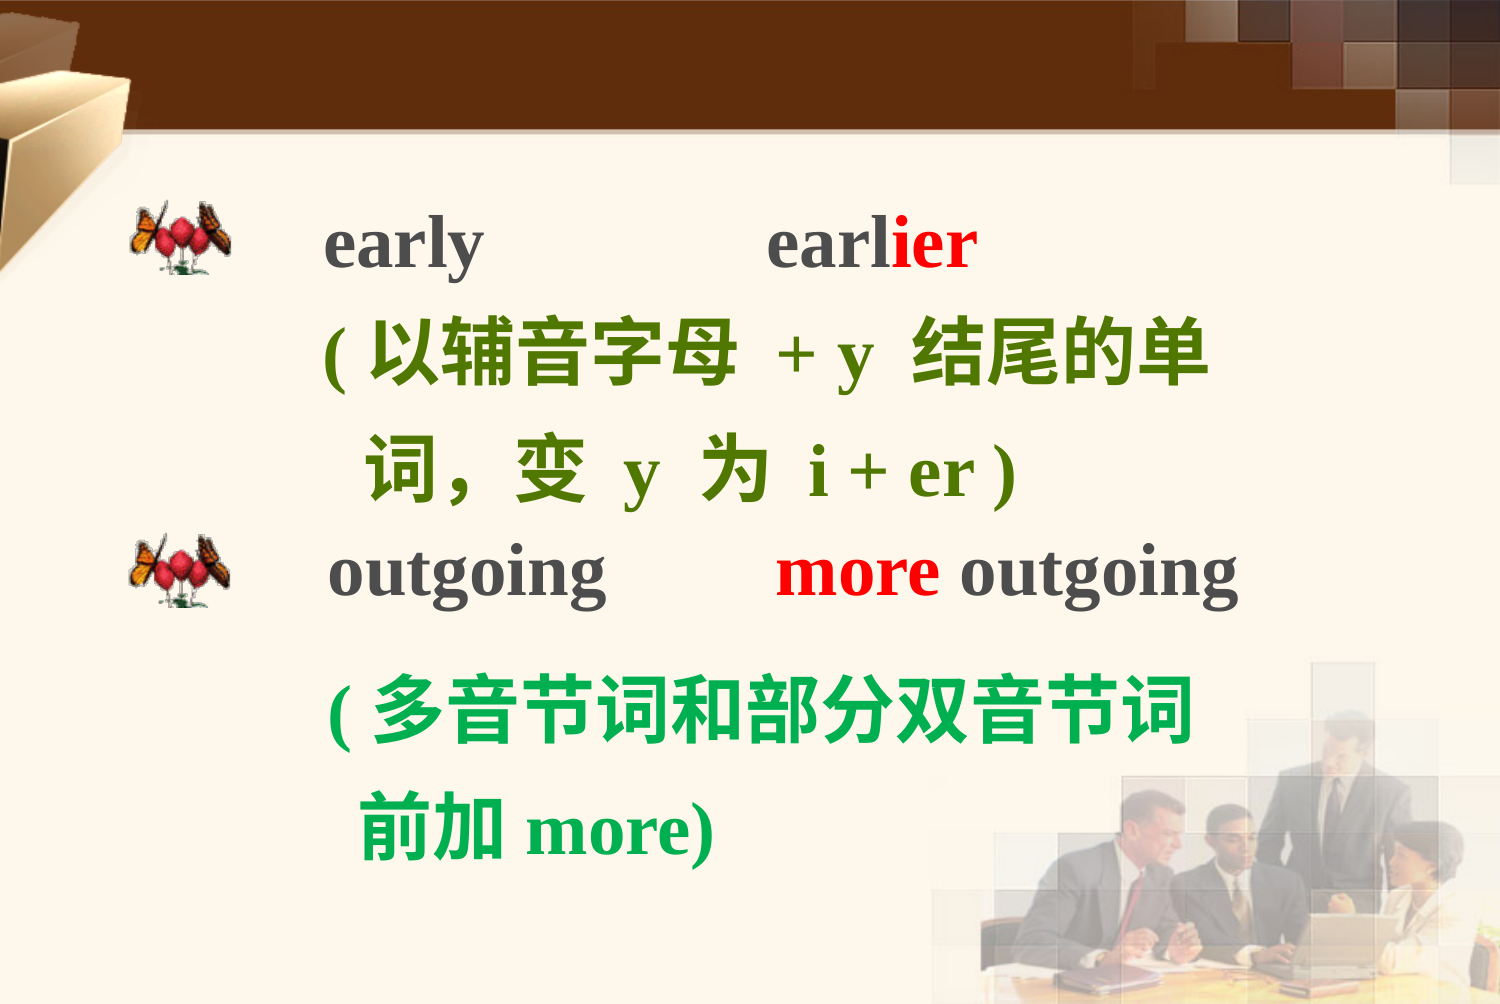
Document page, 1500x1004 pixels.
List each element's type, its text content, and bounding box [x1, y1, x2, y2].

text_box outgoing more outgoing [312, 513, 1341, 618]
text_box (以辅音字母 + y 结尾的单 词，变 y 为 i + er ) [289, 270, 1235, 519]
text_box early earlier [289, 185, 1188, 270]
picture [0, 0, 1500, 1004]
text_box (多音节词和部分双音节词前加more) [312, 628, 1252, 878]
